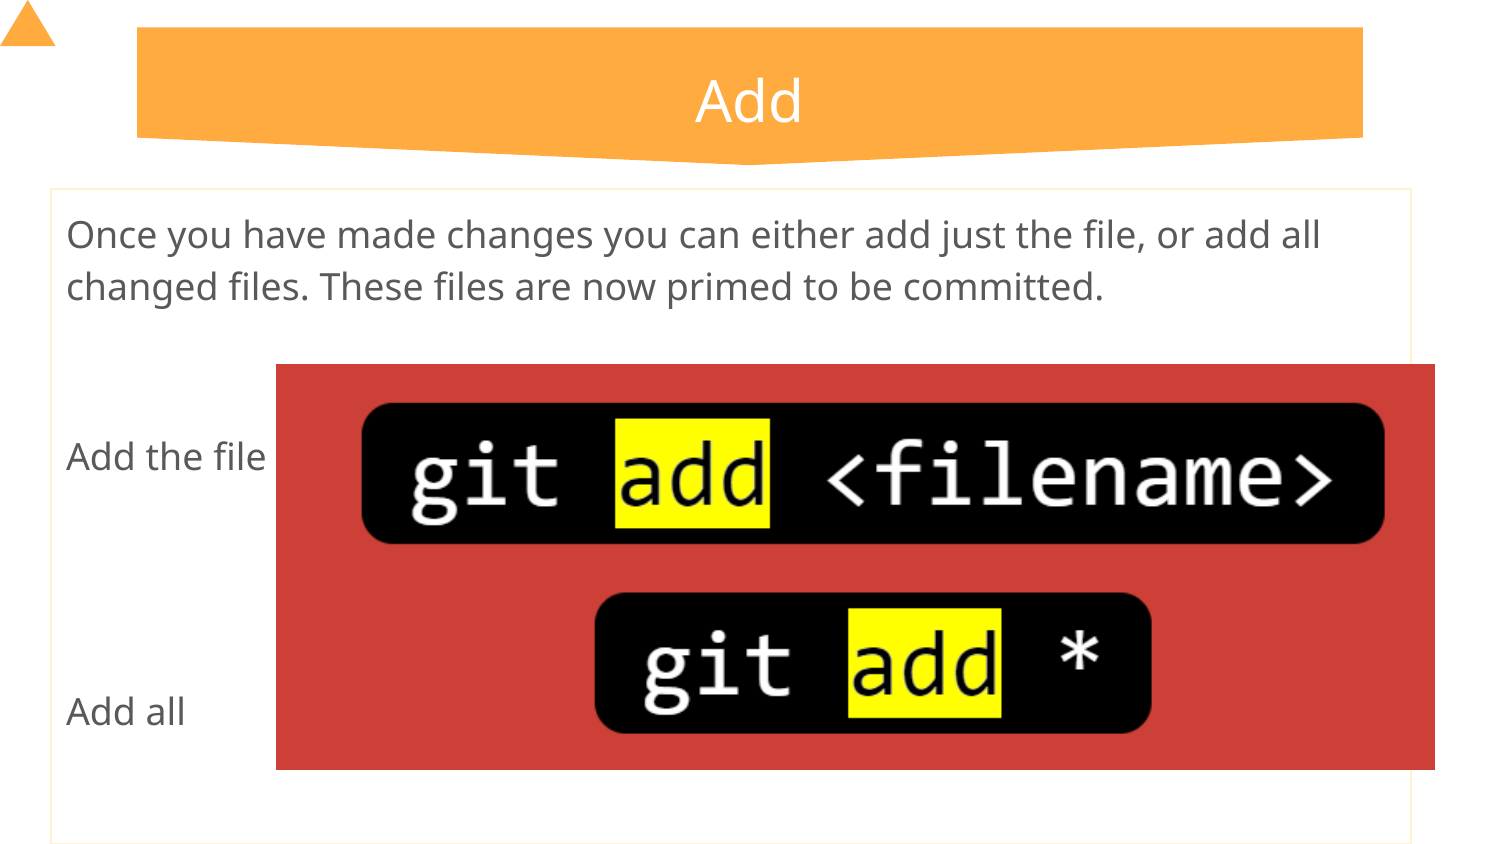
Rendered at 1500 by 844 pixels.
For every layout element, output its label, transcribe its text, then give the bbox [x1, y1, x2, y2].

text_box [0, 0, 56, 47]
list Once you have made changes you can either add just the file, or add all changed files. These files are now primed to be committed. Add the file Add all [51, 189, 1412, 844]
title Add [51, 49, 1449, 144]
text_box [279, 144, 1221, 166]
text_box [137, 27, 1363, 49]
picture [276, 364, 1435, 770]
